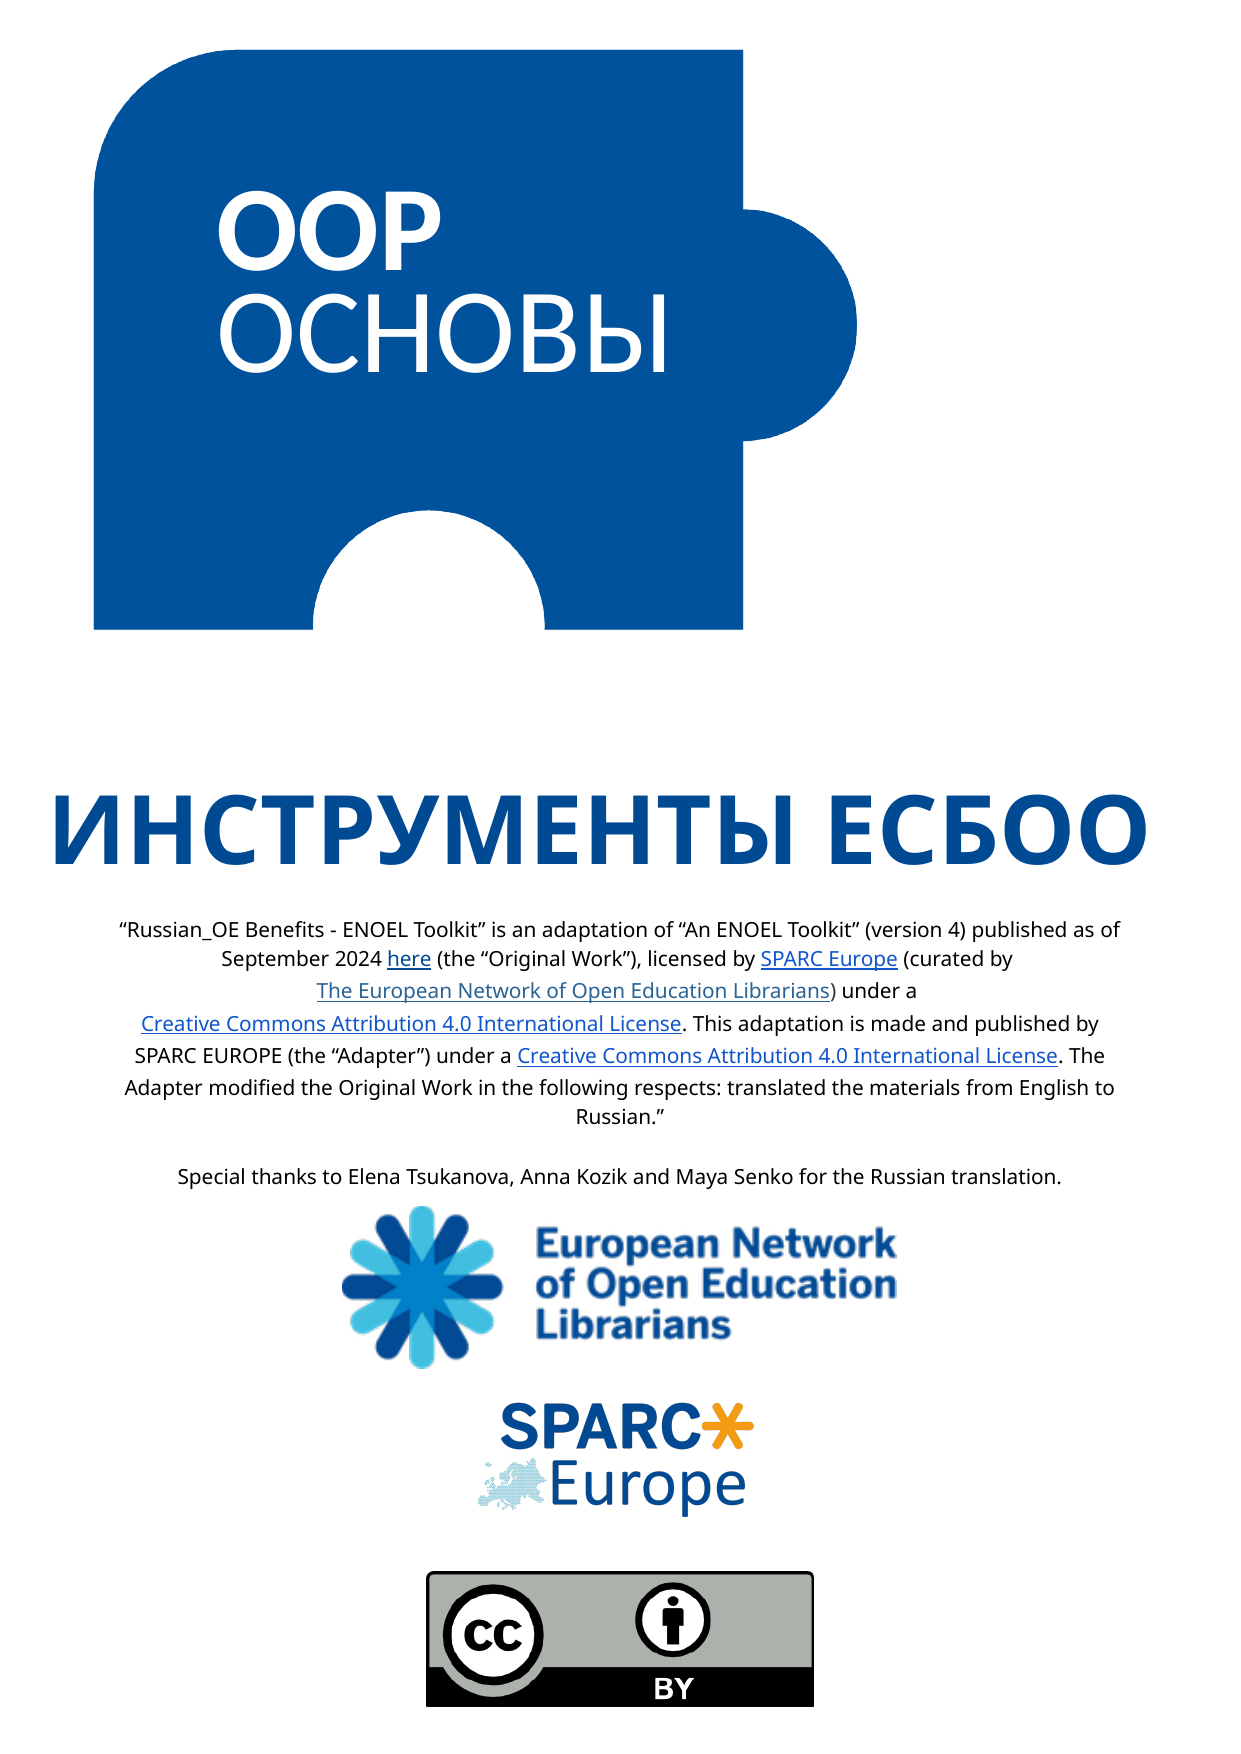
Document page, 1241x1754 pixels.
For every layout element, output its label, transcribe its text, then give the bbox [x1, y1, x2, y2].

picture [93, 49, 857, 630]
text_box “Russian_OE Benefits - ENOEL Toolkit” is an adaptation of “An ENOEL Toolkit” (version 4) published as of September 2024 here (the “Original Work”), licensed by SPARC Europe (curated by The European Network of Open Education Librarians) under a Creative Commons Attribution 4.0 International License. This adaptation is made and published by SPARC EUROPE (the “Adapter”) under a Creative Commons Attribution 4.0 International License. The Adapter modified the Original Work in the following respects: translated the materials from English to Russian.” Special thanks to Elena Tsukanova, Anna Kozik and Maya Senko for the Russian translation. [93, 899, 1147, 1246]
picture [342, 1206, 898, 1522]
picture [425, 1571, 815, 1708]
text_box ИНСТРУМЕНТЫ ЕСБОО [32, 753, 1198, 899]
